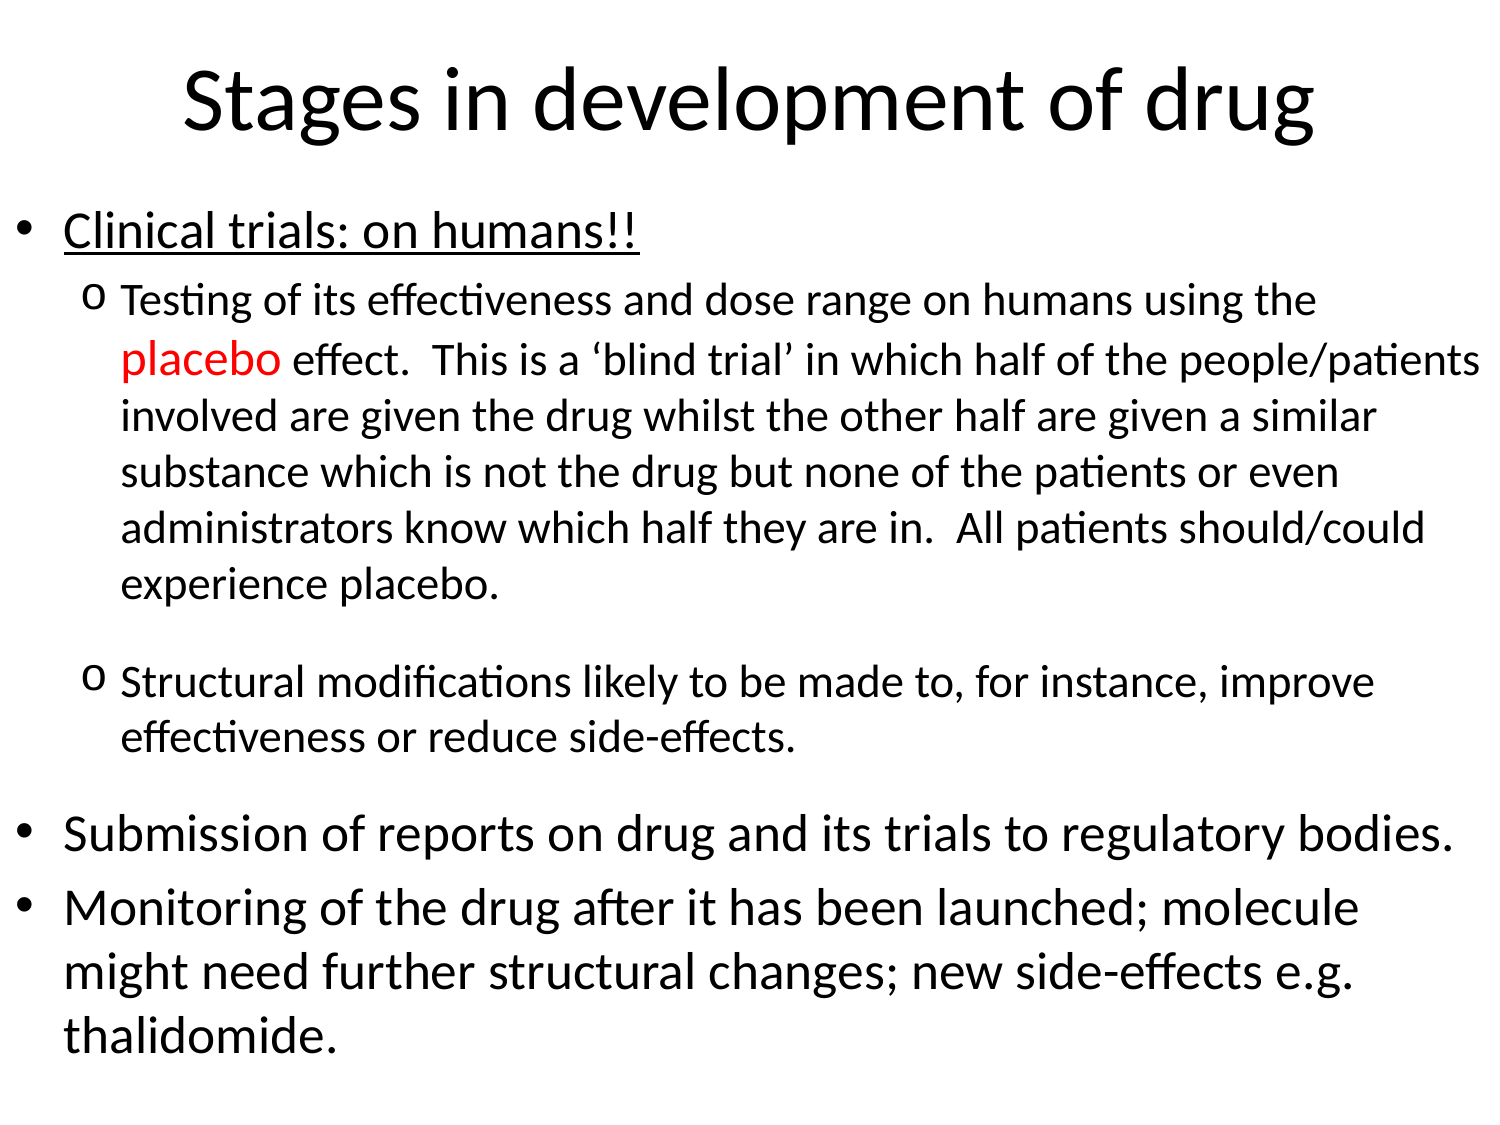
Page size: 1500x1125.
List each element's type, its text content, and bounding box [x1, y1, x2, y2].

list Clinical trials: on humans!! Testing of its effectiveness and dose range on humans using the placebo effect. This is a ‘blind trial’ in which half of the people/patients involved are given the drug whilst the other half are given a similar substance which is not the drug but none of the patients or even administrators know which half they are in. All patients should/could experience placebo. Structural modifications likely to be made to, for instance, improve effectiveness or reduce side-effects. Submission of reports on drug and its trials to regulatory bodies. Monitoring of the drug after it has been launched; molecule might need further structural changes; new side-effects e.g. thalidomide. [0, 187, 1500, 1125]
title Stages in development of drug [75, 0, 1425, 187]
